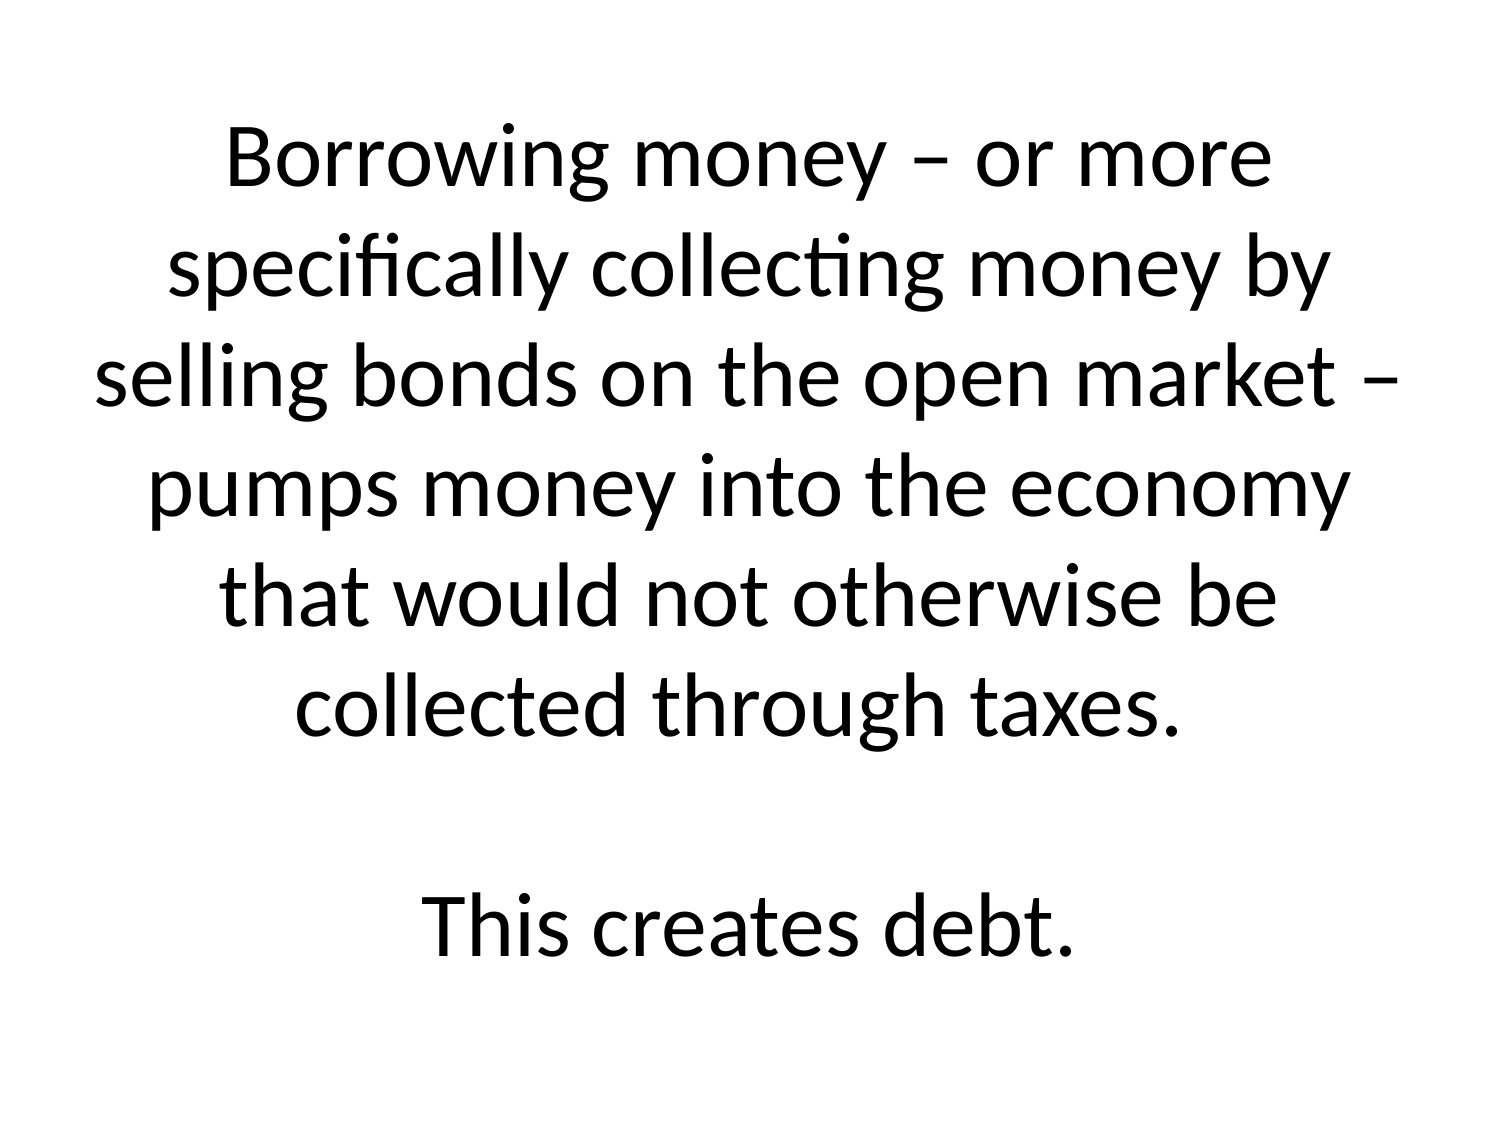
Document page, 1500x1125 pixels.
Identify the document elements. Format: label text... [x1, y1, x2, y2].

title Borrowing money – or more specifically collecting money by selling bonds on the open market – pumps money into the economy that would not otherwise be collected through taxes. This creates debt. [74, 44, 1426, 1026]
